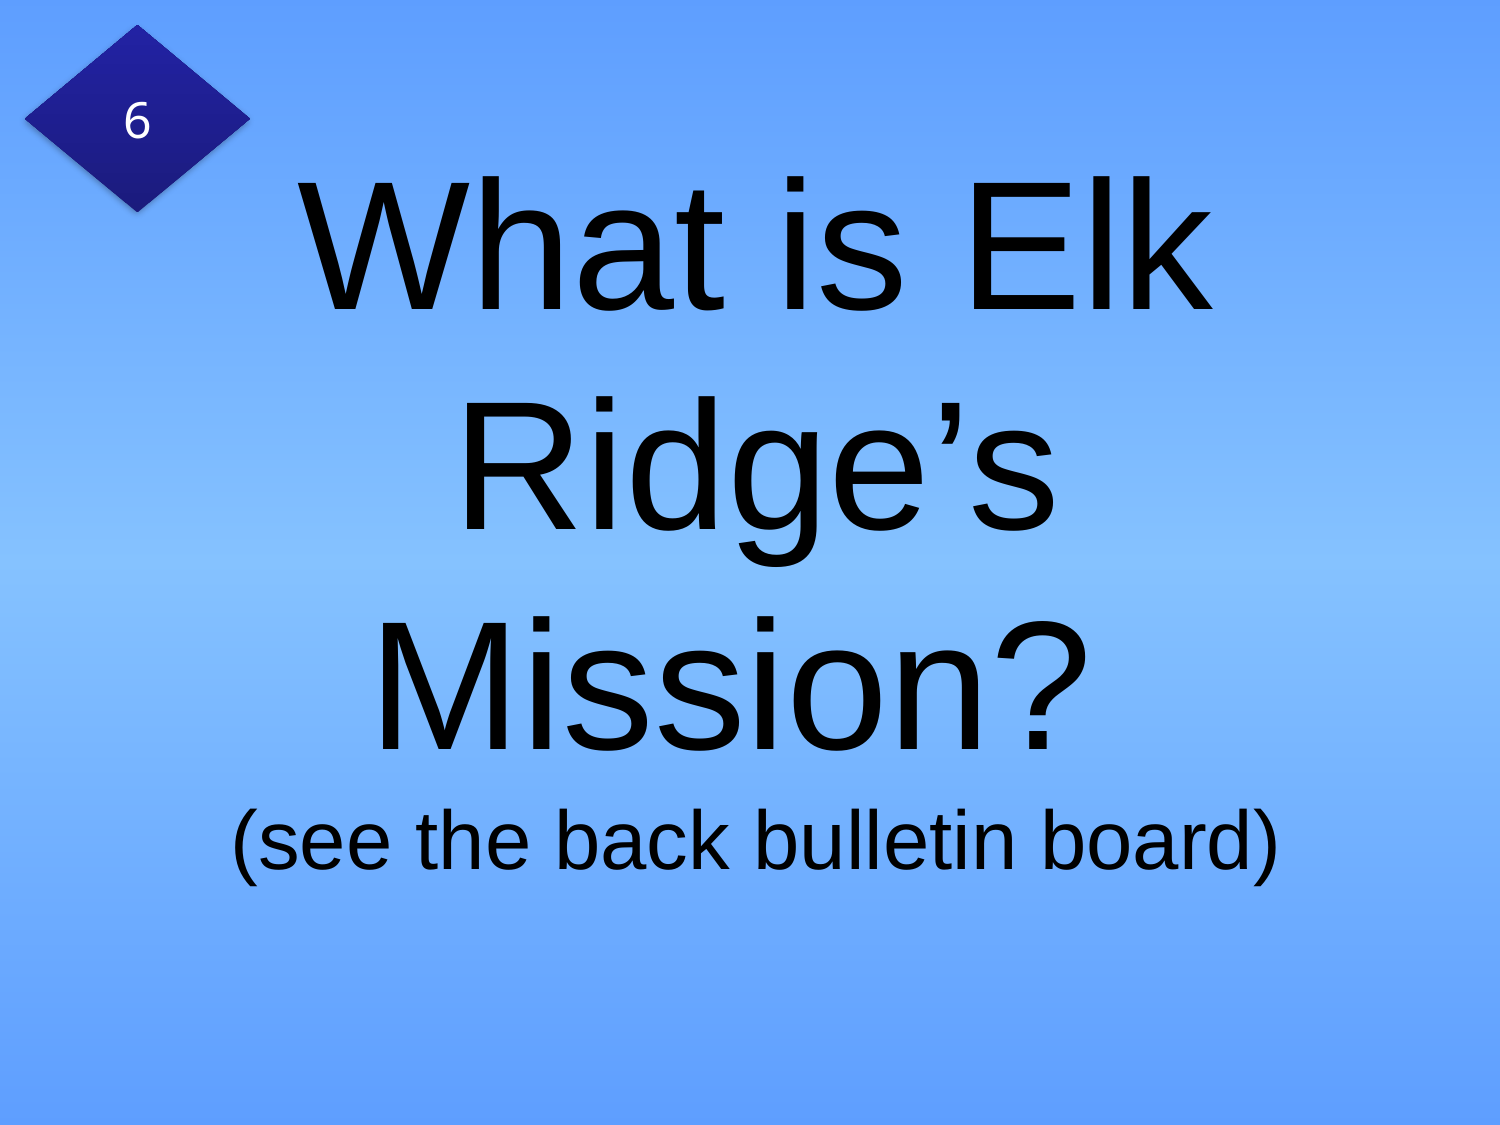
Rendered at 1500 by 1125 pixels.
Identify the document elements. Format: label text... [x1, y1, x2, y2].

text_box 6 [24, 24, 250, 213]
title What is Elk Ridge’s Mission? (see the back bulletin board) [112, 137, 1401, 876]
